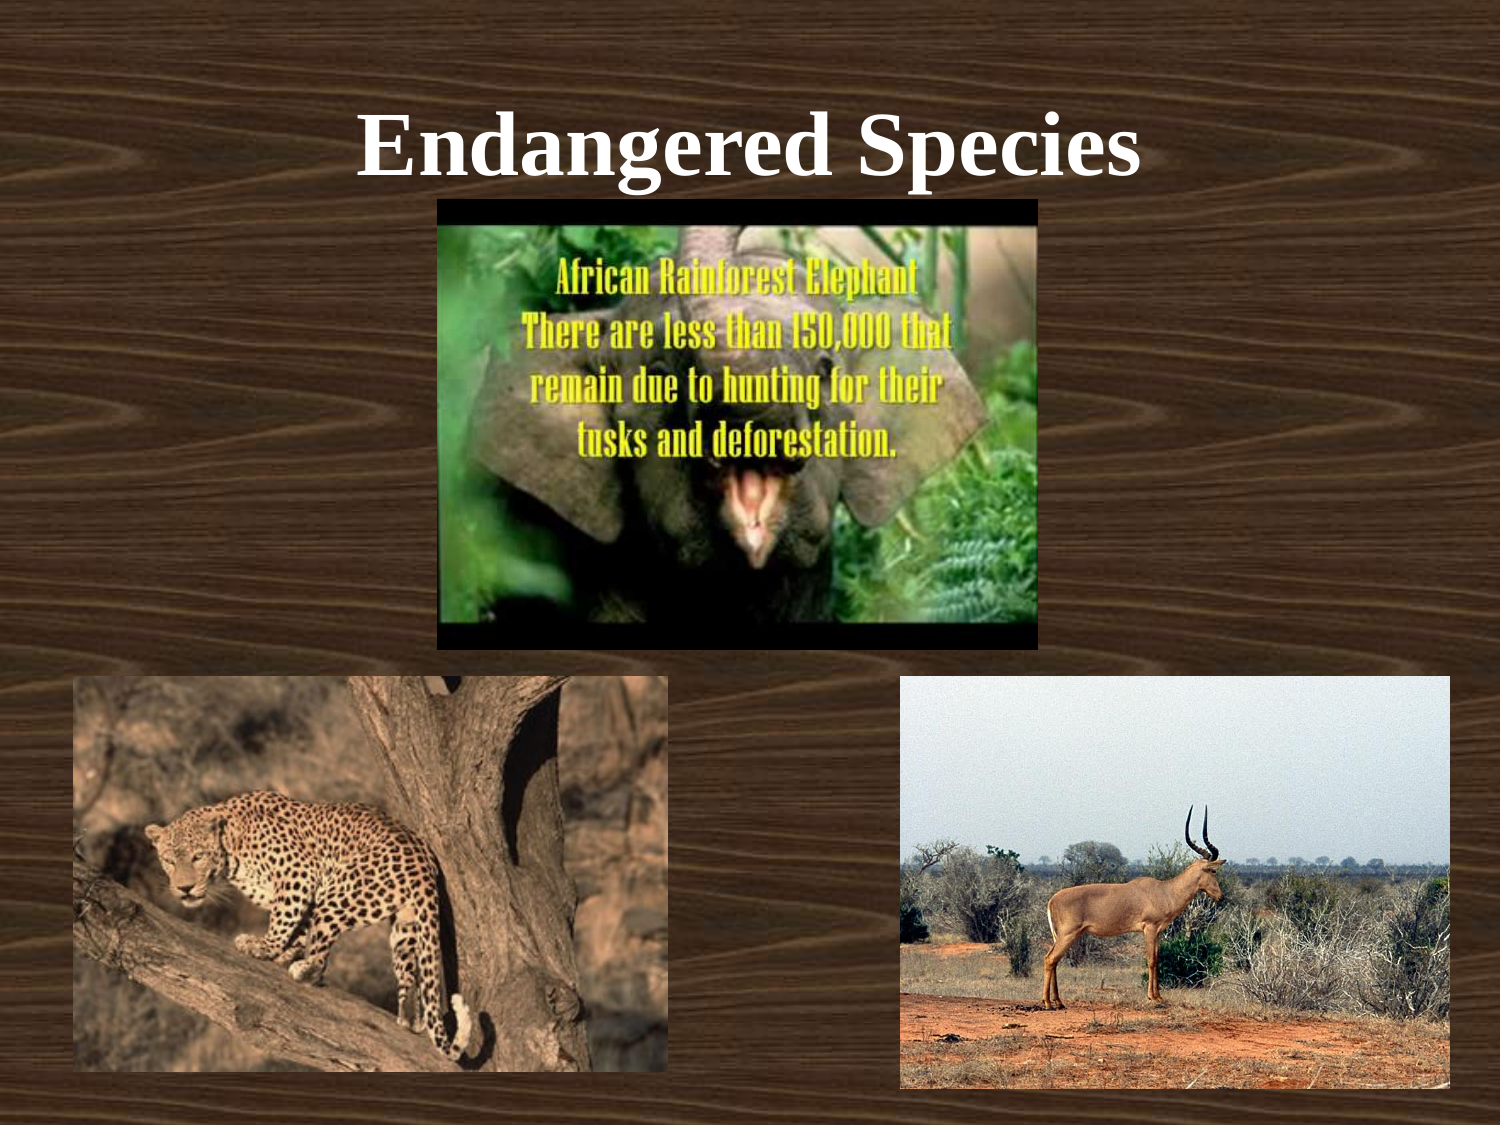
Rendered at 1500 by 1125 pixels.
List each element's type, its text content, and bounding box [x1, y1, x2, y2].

title Endangered Species [75, 45, 1425, 233]
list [437, 199, 1038, 651]
picture [0, 0, 1500, 1125]
